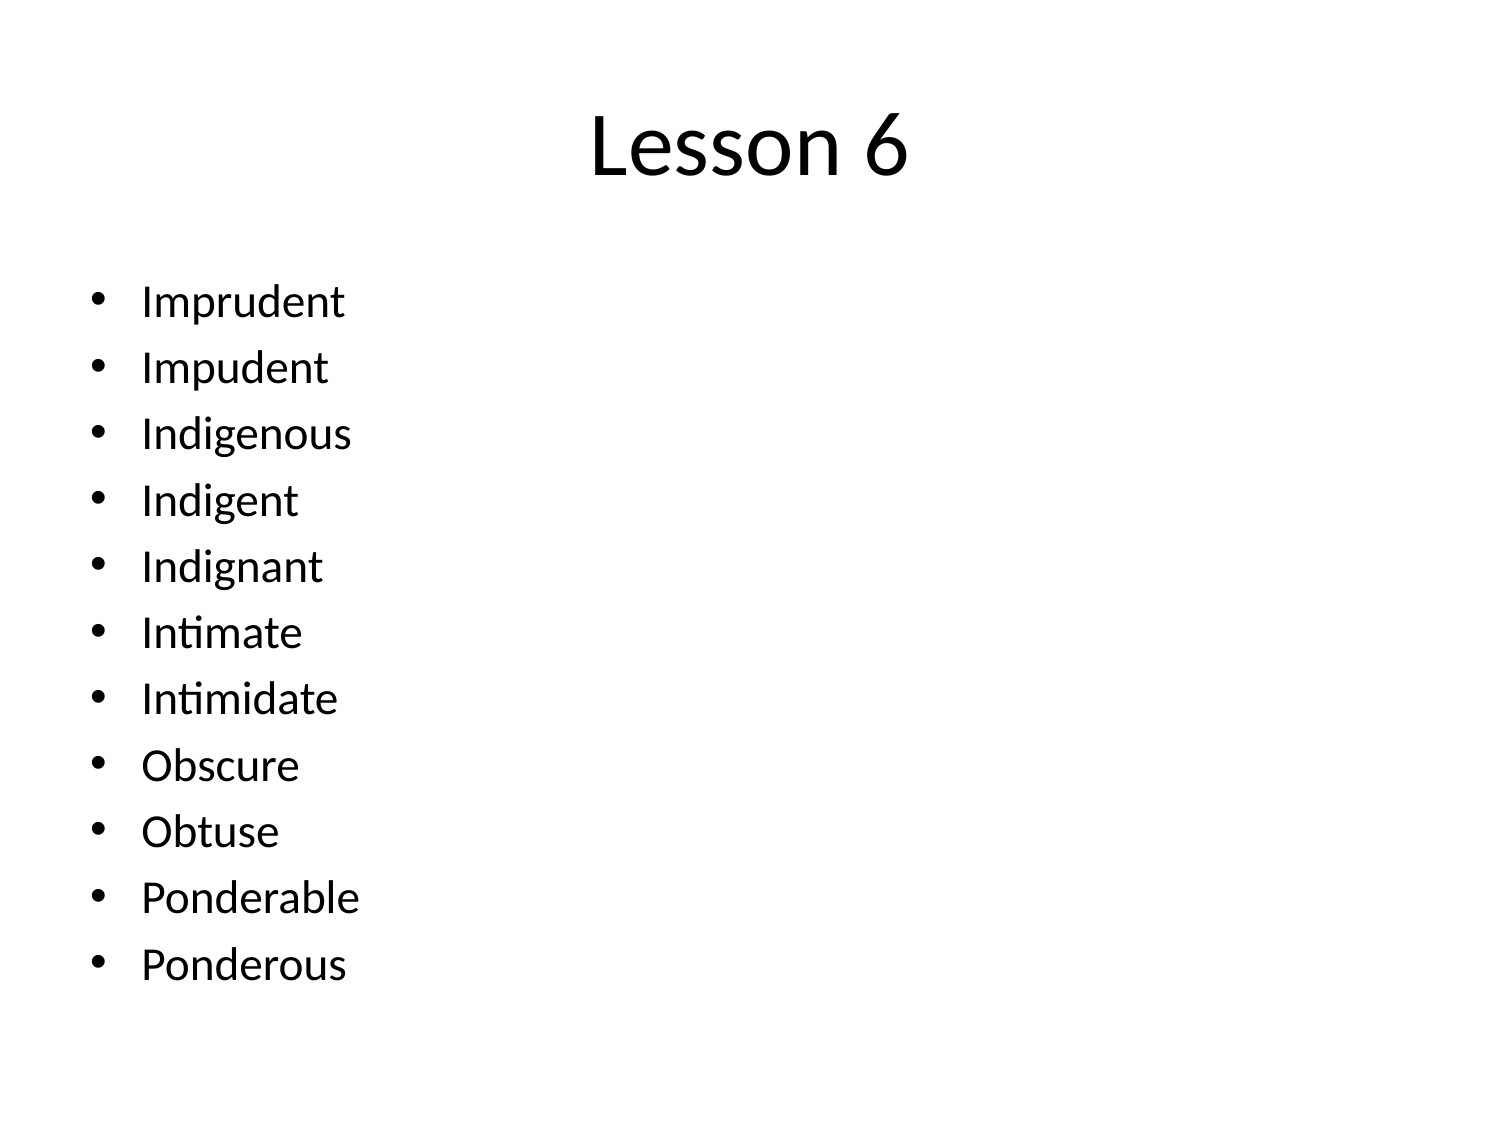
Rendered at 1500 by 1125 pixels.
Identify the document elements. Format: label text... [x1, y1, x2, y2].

list Imprudent Impudent Indigenous Indigent Indignant Intimate Intimidate Obscure Obtuse Ponderable Ponderous [75, 262, 1425, 1005]
title Lesson 6 [75, 45, 1425, 233]
